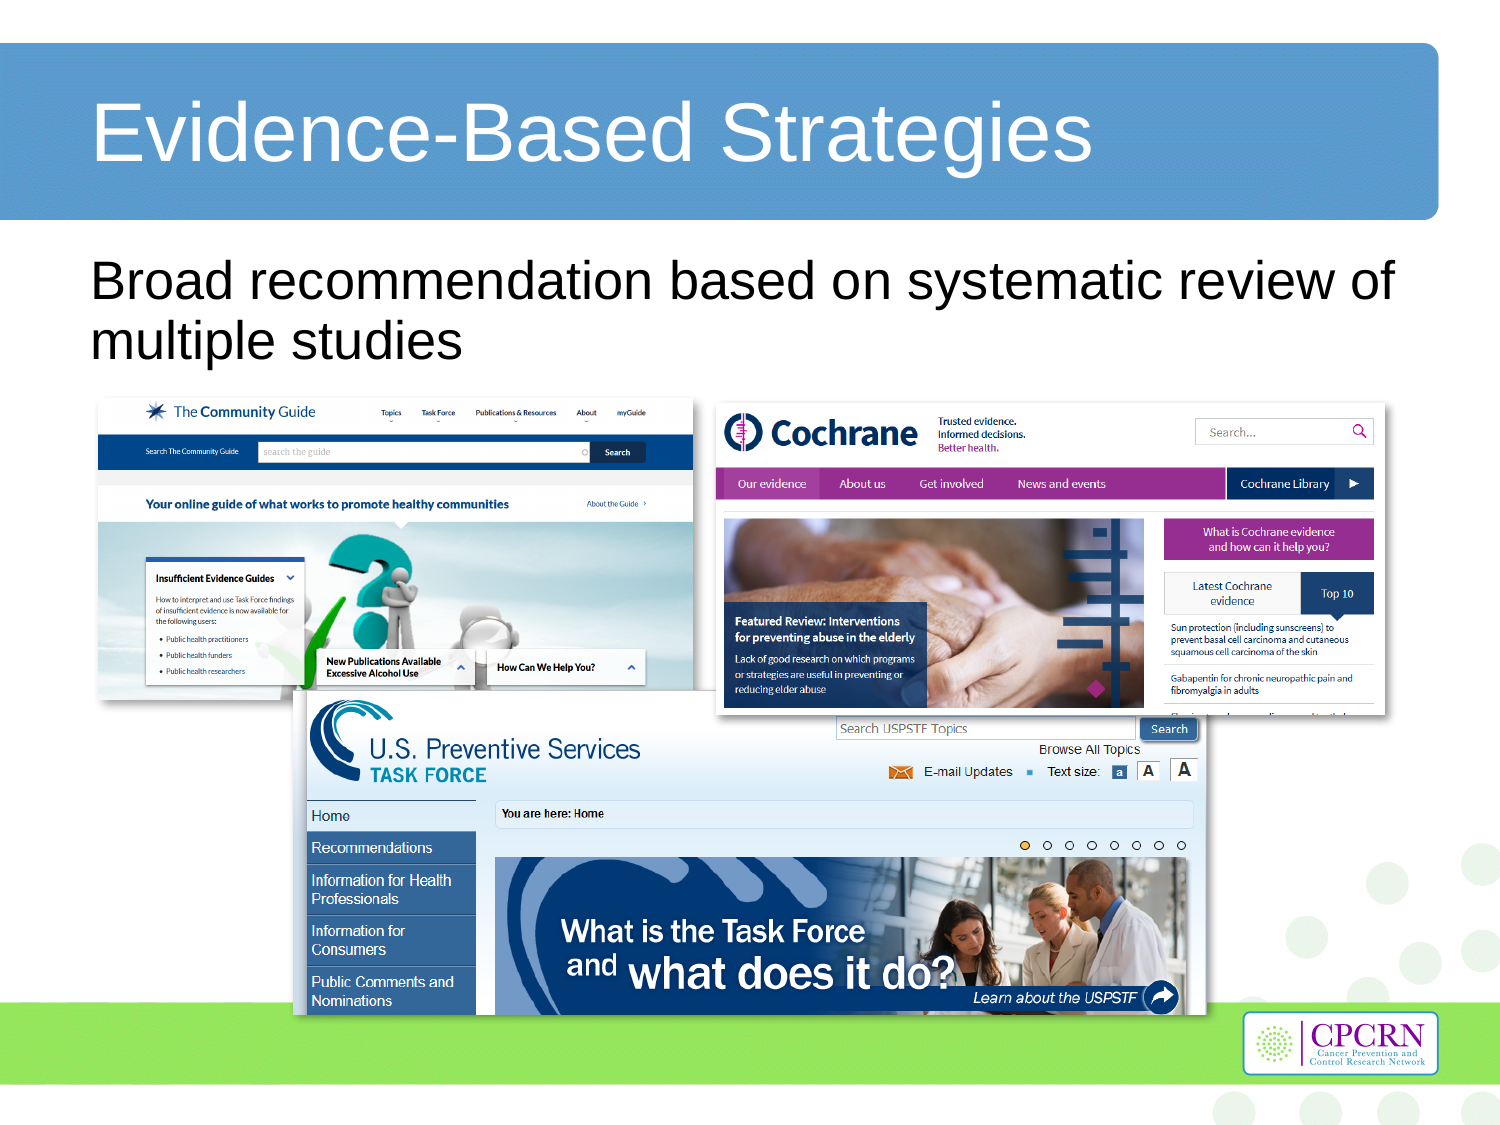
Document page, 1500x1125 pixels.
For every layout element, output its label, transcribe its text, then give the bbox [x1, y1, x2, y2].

list Broad recommendation based on systematic review of multiple studies [75, 242, 1425, 986]
title Evidence-Based Strategies [75, 38, 1500, 227]
picture [0, 0, 1500, 1125]
